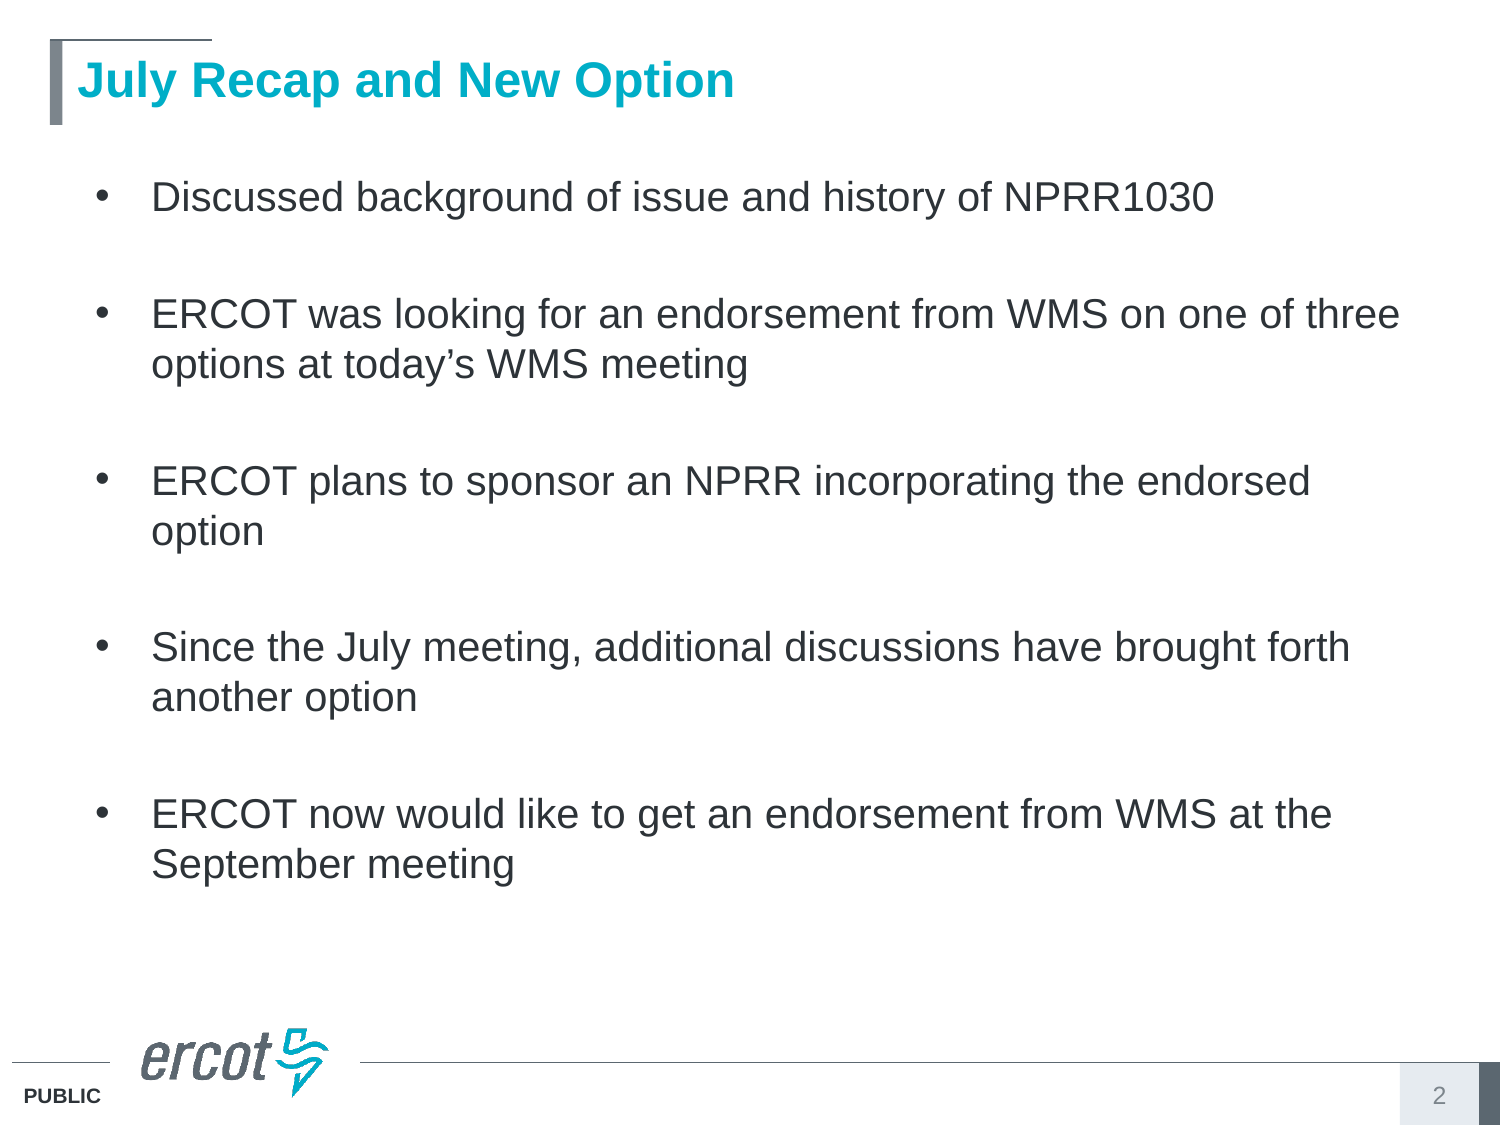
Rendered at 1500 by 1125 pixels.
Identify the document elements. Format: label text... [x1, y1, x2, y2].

list Discussed background of issue and history of NPRR1030 ERCOT was looking for an endorsement from WMS on one of three options at today’s WMS meeting ERCOT plans to sponsor an NPRR incorporating the endorsed option Since the July meeting, additional discussions have brought forth another option ERCOT now would like to get an endorsement from WMS at the September meeting [50, 125, 1450, 992]
title July Recap and New Option [62, 39, 1450, 125]
slide_number 2 [1400, 1076, 1480, 1113]
picture [137, 1024, 332, 1100]
